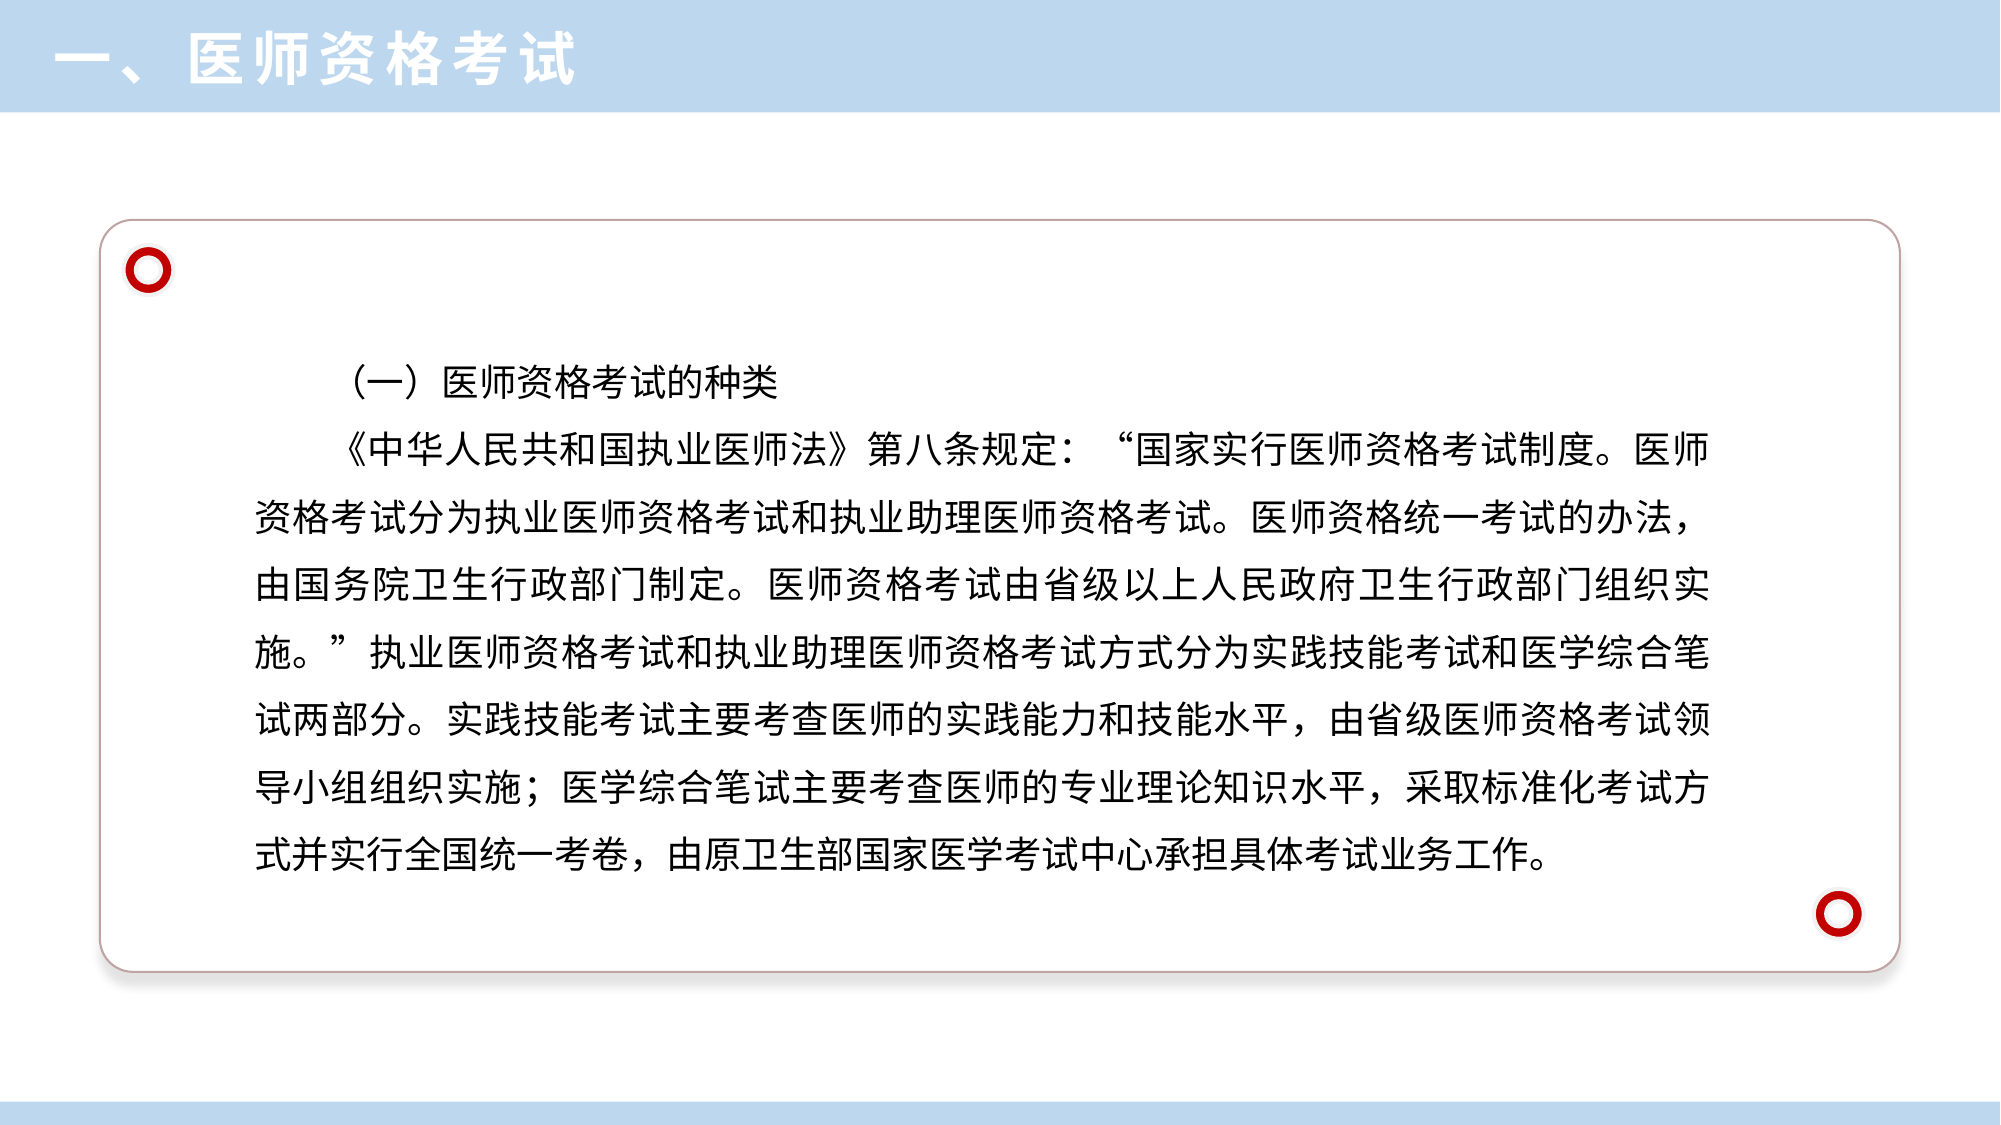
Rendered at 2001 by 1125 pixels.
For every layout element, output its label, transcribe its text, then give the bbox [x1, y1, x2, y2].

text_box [99, 219, 1900, 972]
text_box 一、医师资格考试 [41, 16, 589, 98]
